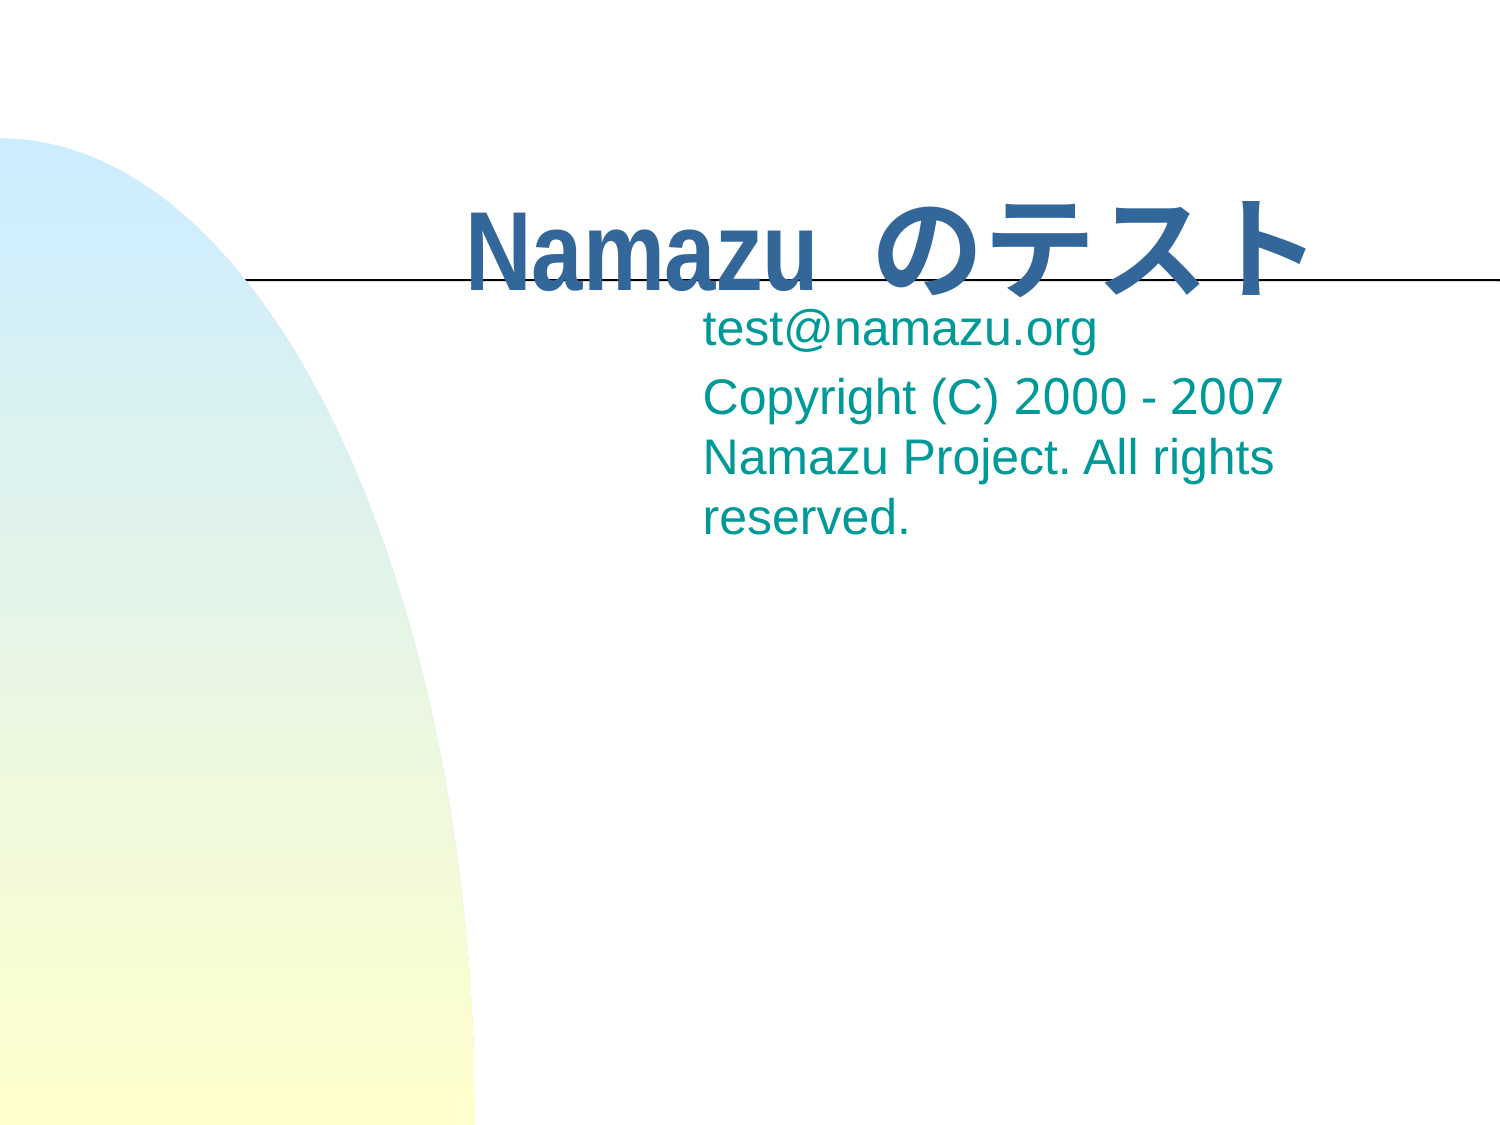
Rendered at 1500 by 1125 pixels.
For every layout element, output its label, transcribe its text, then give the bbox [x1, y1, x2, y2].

title Namazu のテスト [449, 69, 1500, 321]
subtitle test@namazu.org Copyright (C) 2000 - 2007 Namazu Project. All rights reserved. [687, 287, 1438, 576]
